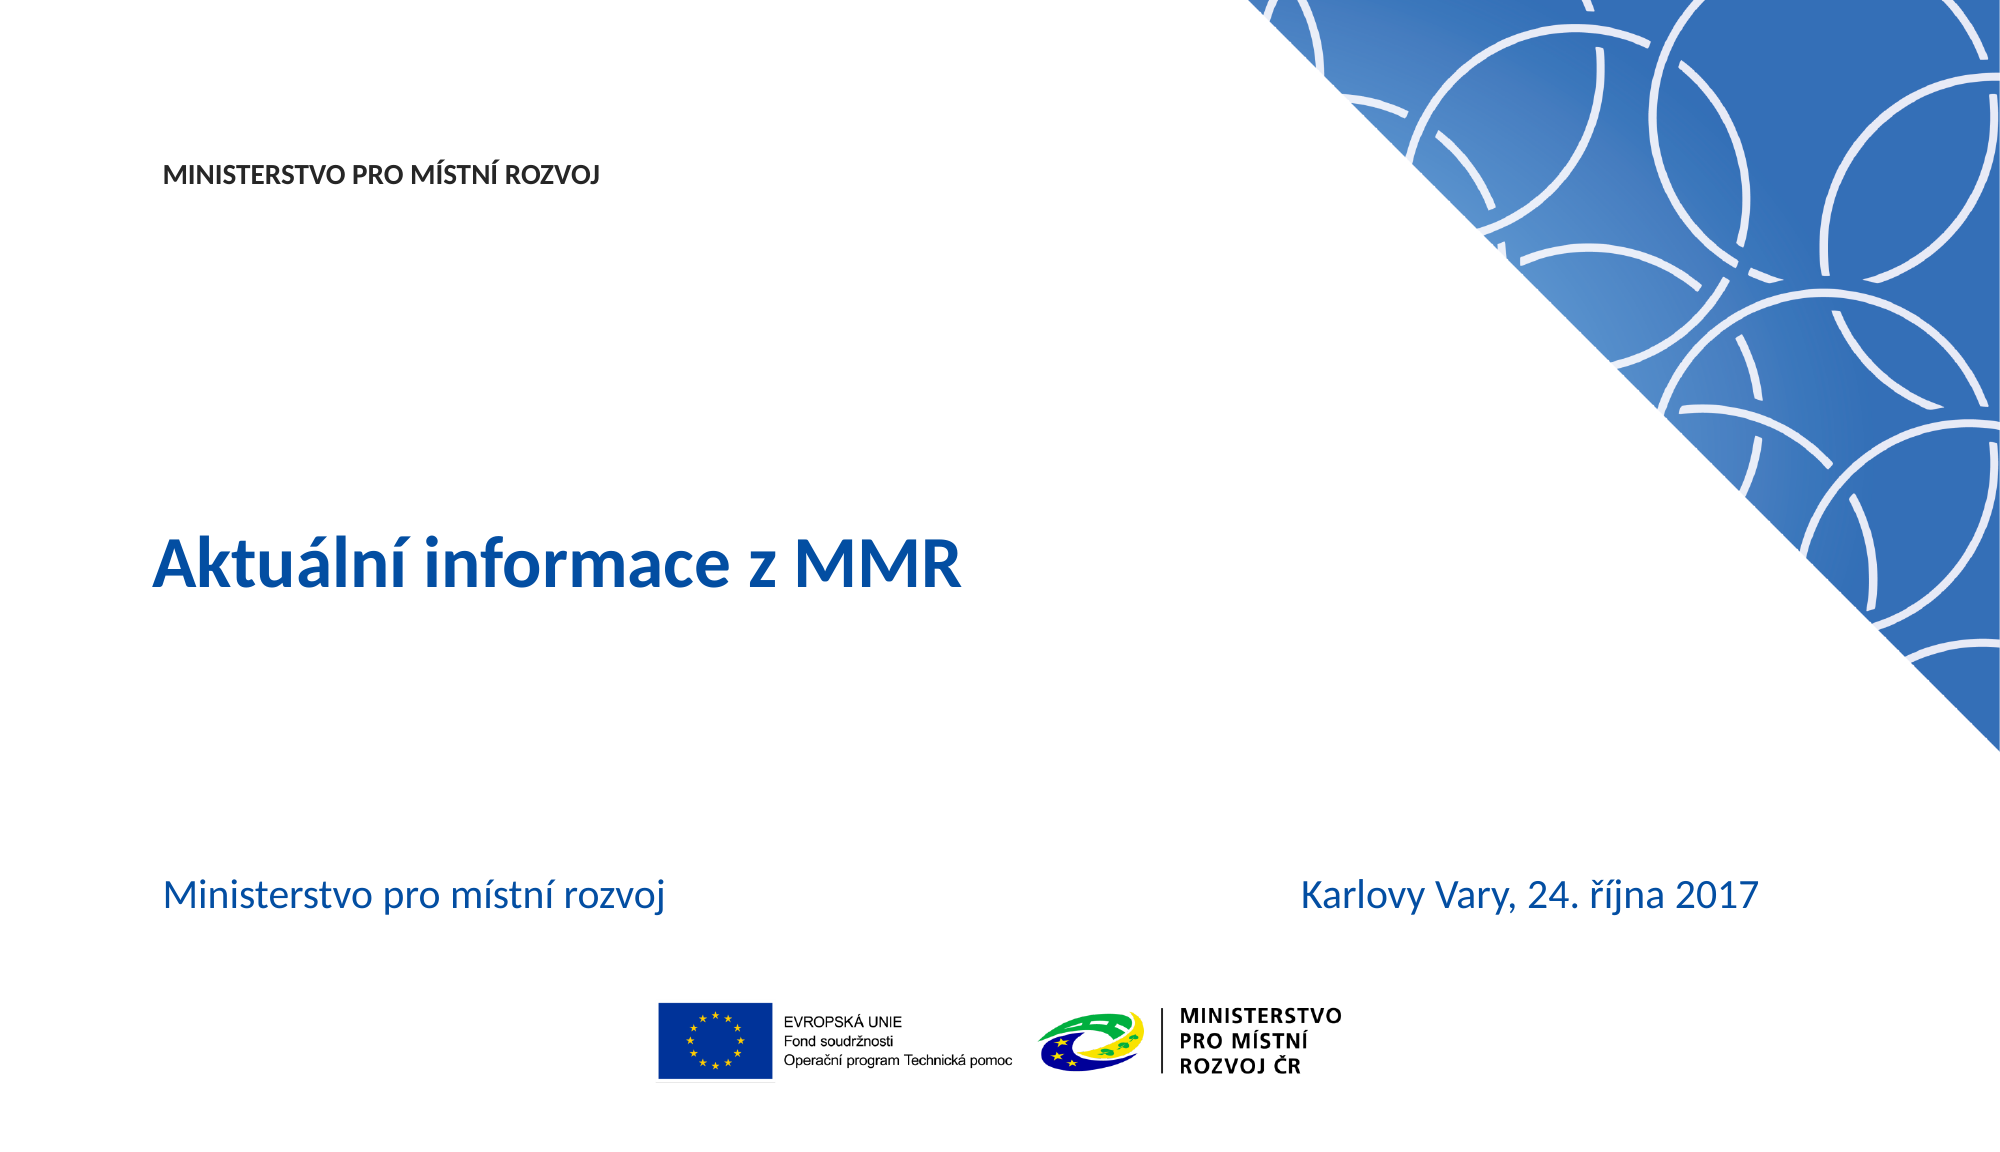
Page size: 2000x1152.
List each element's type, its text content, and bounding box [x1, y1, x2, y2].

picture [633, 977, 1366, 1104]
list Ministerstvo pro místní rozvoj Karlovy Vary, 24. října 2017 [147, 859, 1863, 919]
picture [1246, 0, 2000, 753]
title Aktuální informace z MMR [137, 419, 1756, 612]
